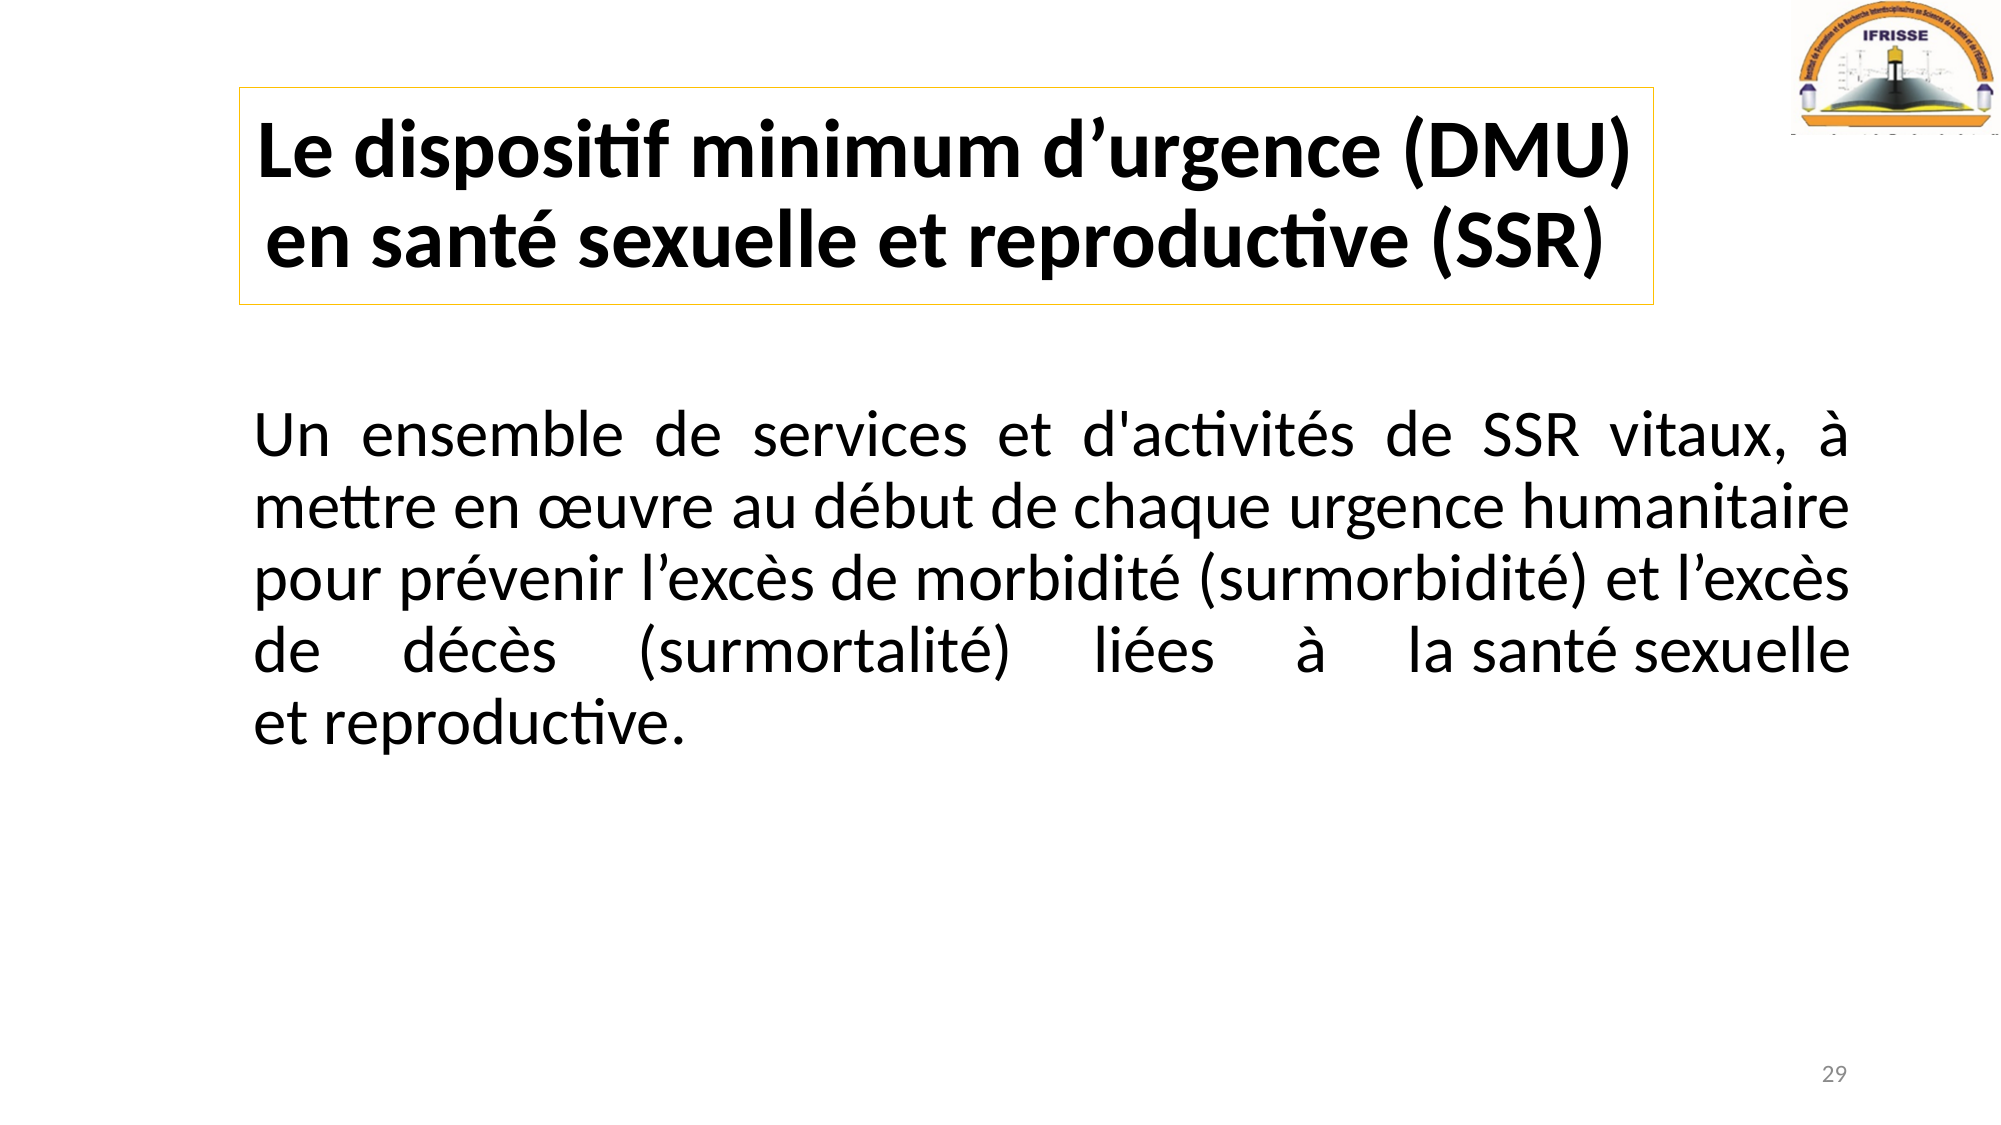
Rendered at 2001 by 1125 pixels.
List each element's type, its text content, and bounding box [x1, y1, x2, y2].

list Un ensemble de services et d'activités de SSR vitaux, à mettre en œuvre au début de chaque urgence humanitaire pour prévenir l’excès de morbidité (surmorbidité) et l’excès de décès (surmortalité) liées à la santé sexuelle et reproductive. [239, 390, 1868, 800]
picture [1791, 0, 2000, 135]
title Le dispositif minimum d’urgence (DMU) en santé sexuelle et reproductive (SSR) [239, 87, 1654, 305]
slide_number 29 [1412, 1042, 1863, 1103]
